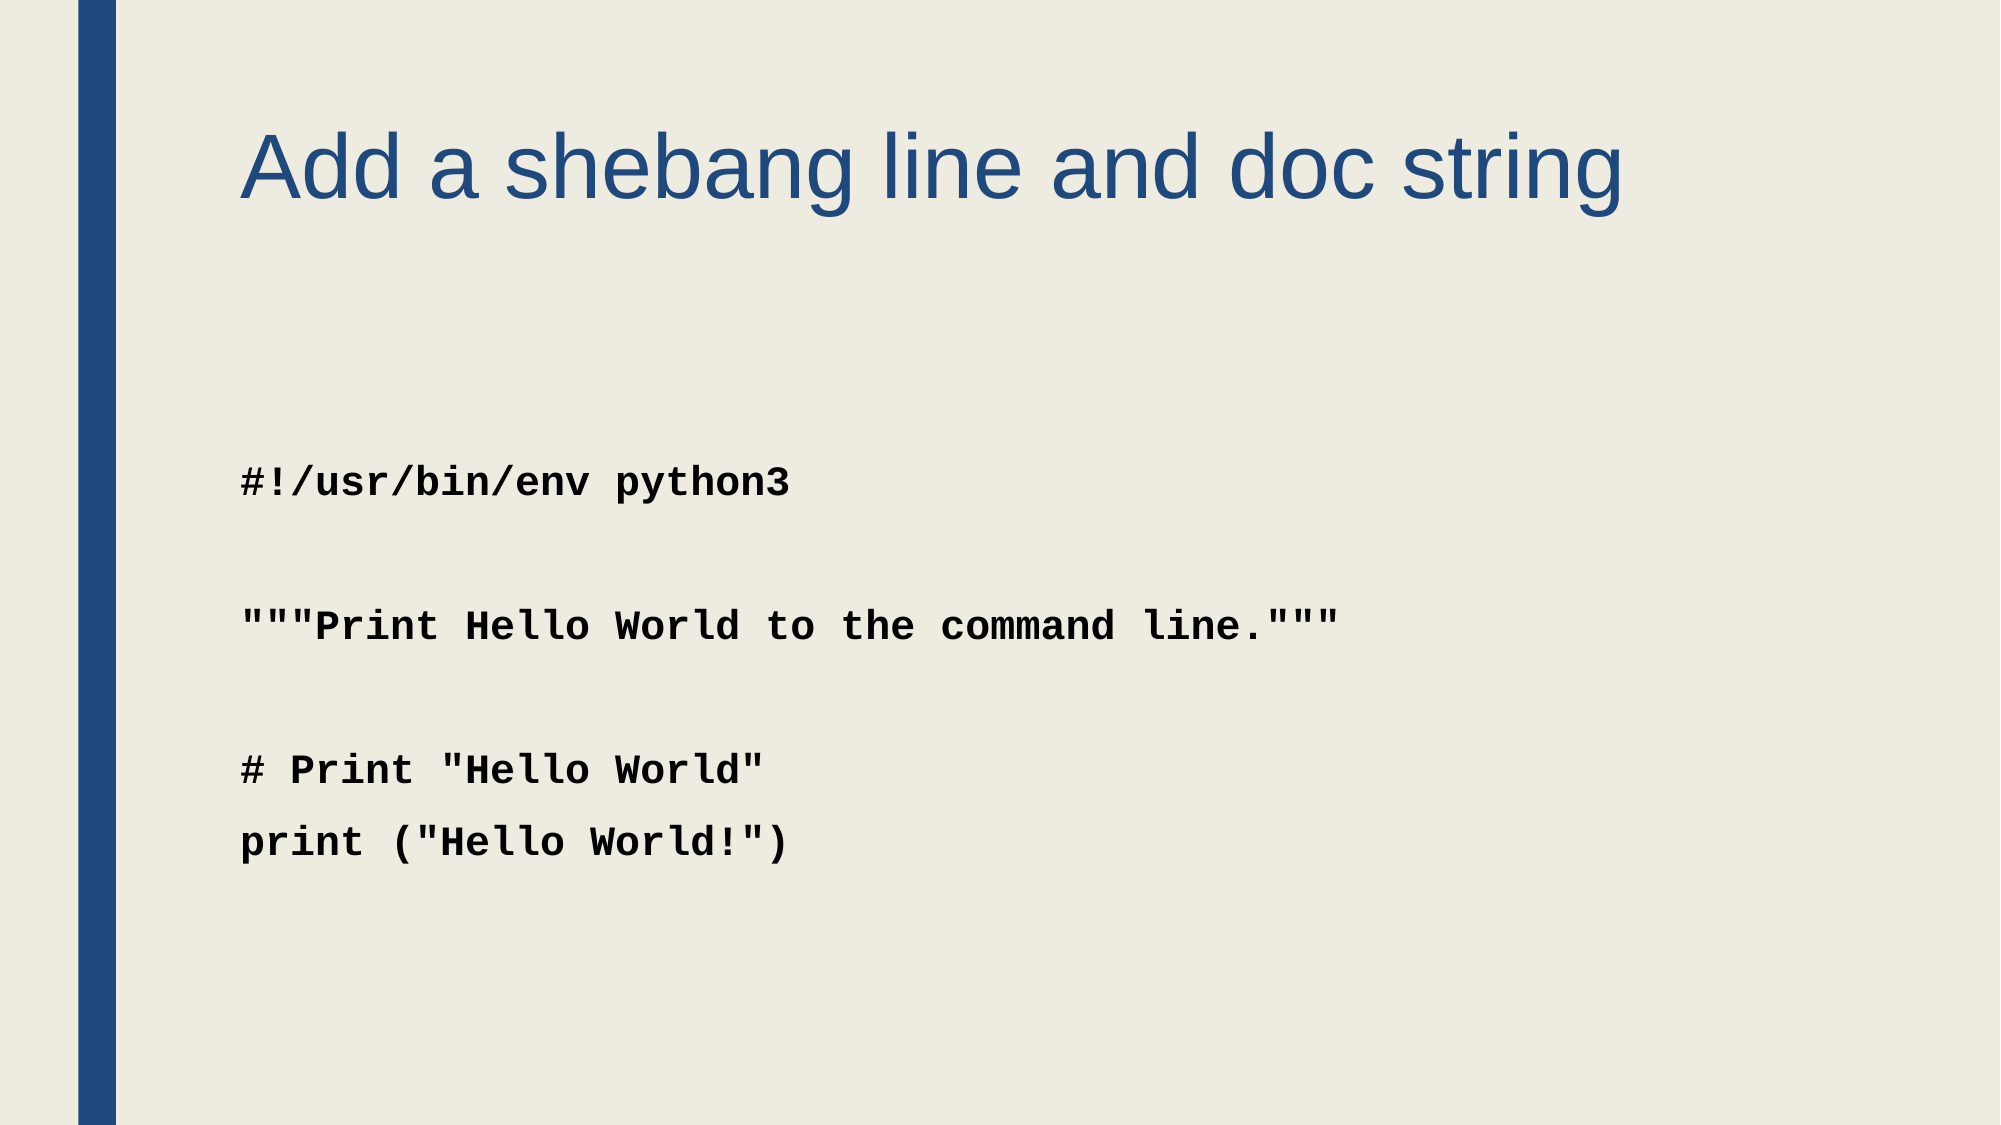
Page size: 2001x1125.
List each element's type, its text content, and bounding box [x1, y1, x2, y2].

list #!/usr/bin/env python3 """Print Hello World to the command line.""" # Print "Hello World" print ("Hello World!") [225, 375, 1800, 963]
title Add a shebang line and doc string [225, 112, 1800, 357]
